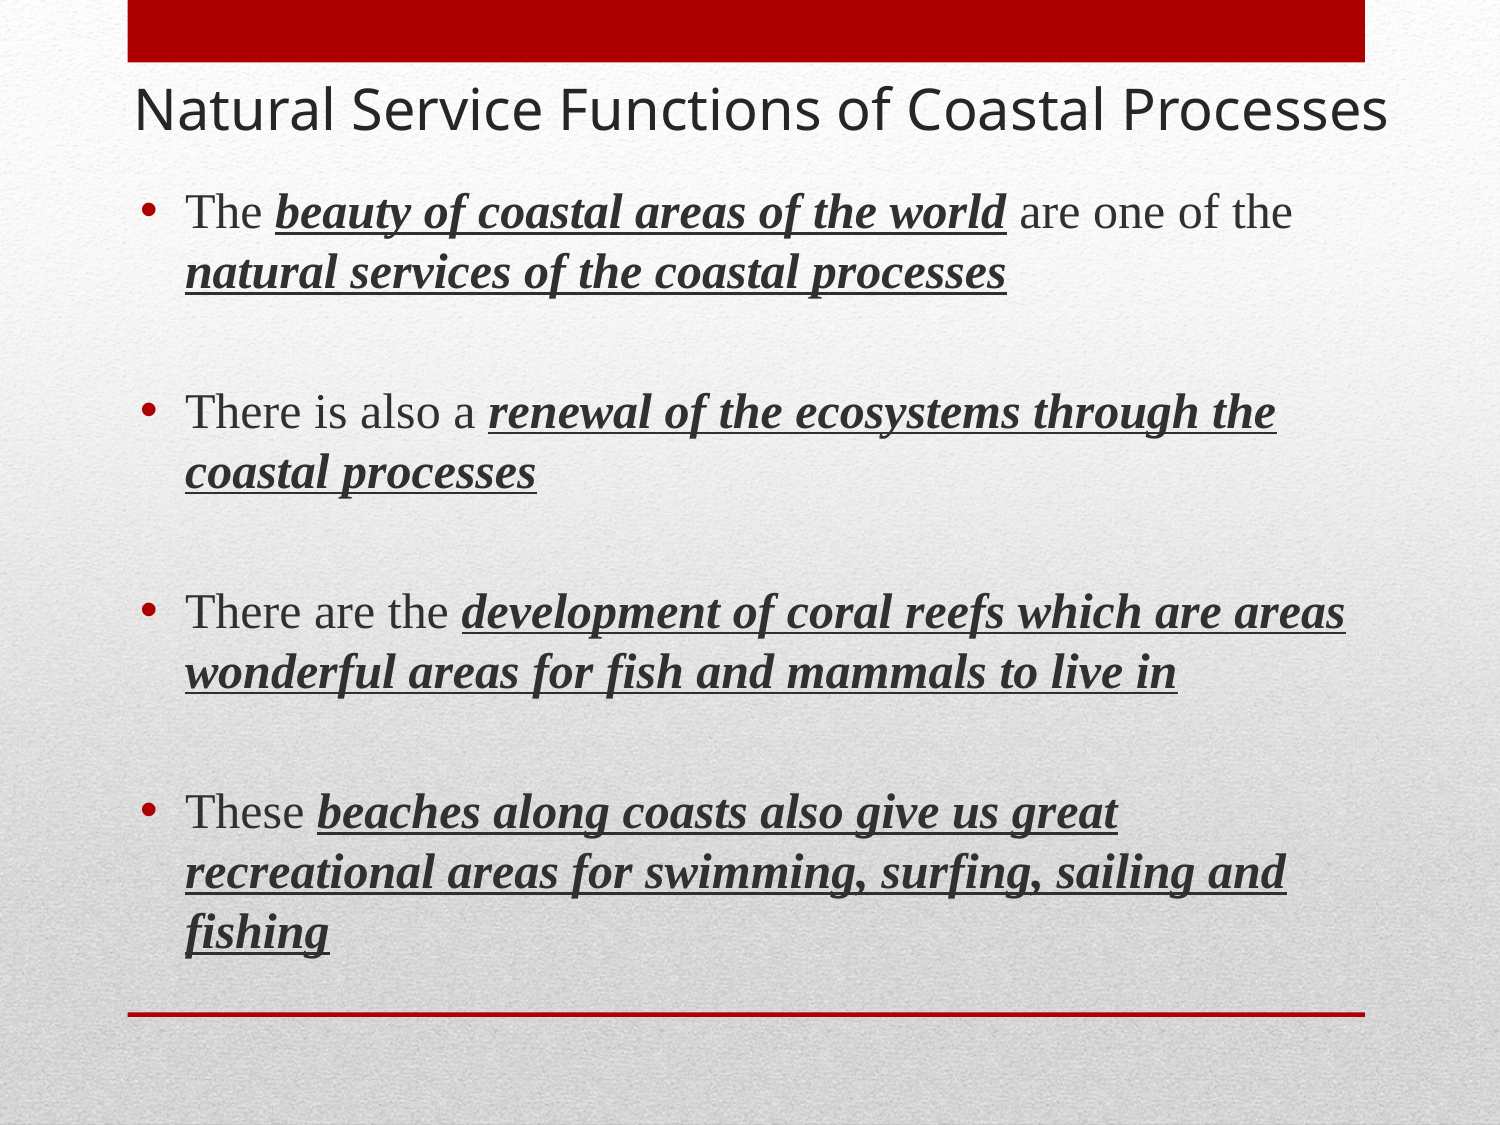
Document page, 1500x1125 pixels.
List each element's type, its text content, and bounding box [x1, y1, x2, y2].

list The beauty of coastal areas of the world are one of the natural services of the coastal processes There is also a renewal of the ecosystems through the coastal processes There are the development of coral reefs which are areas wonderful areas for fish and mammals to live in These beaches along coasts also give us great recreational areas for swimming, surfing, sailing and fishing [125, 162, 1388, 975]
title Natural Service Functions of Coastal Processes [75, 5, 1450, 150]
